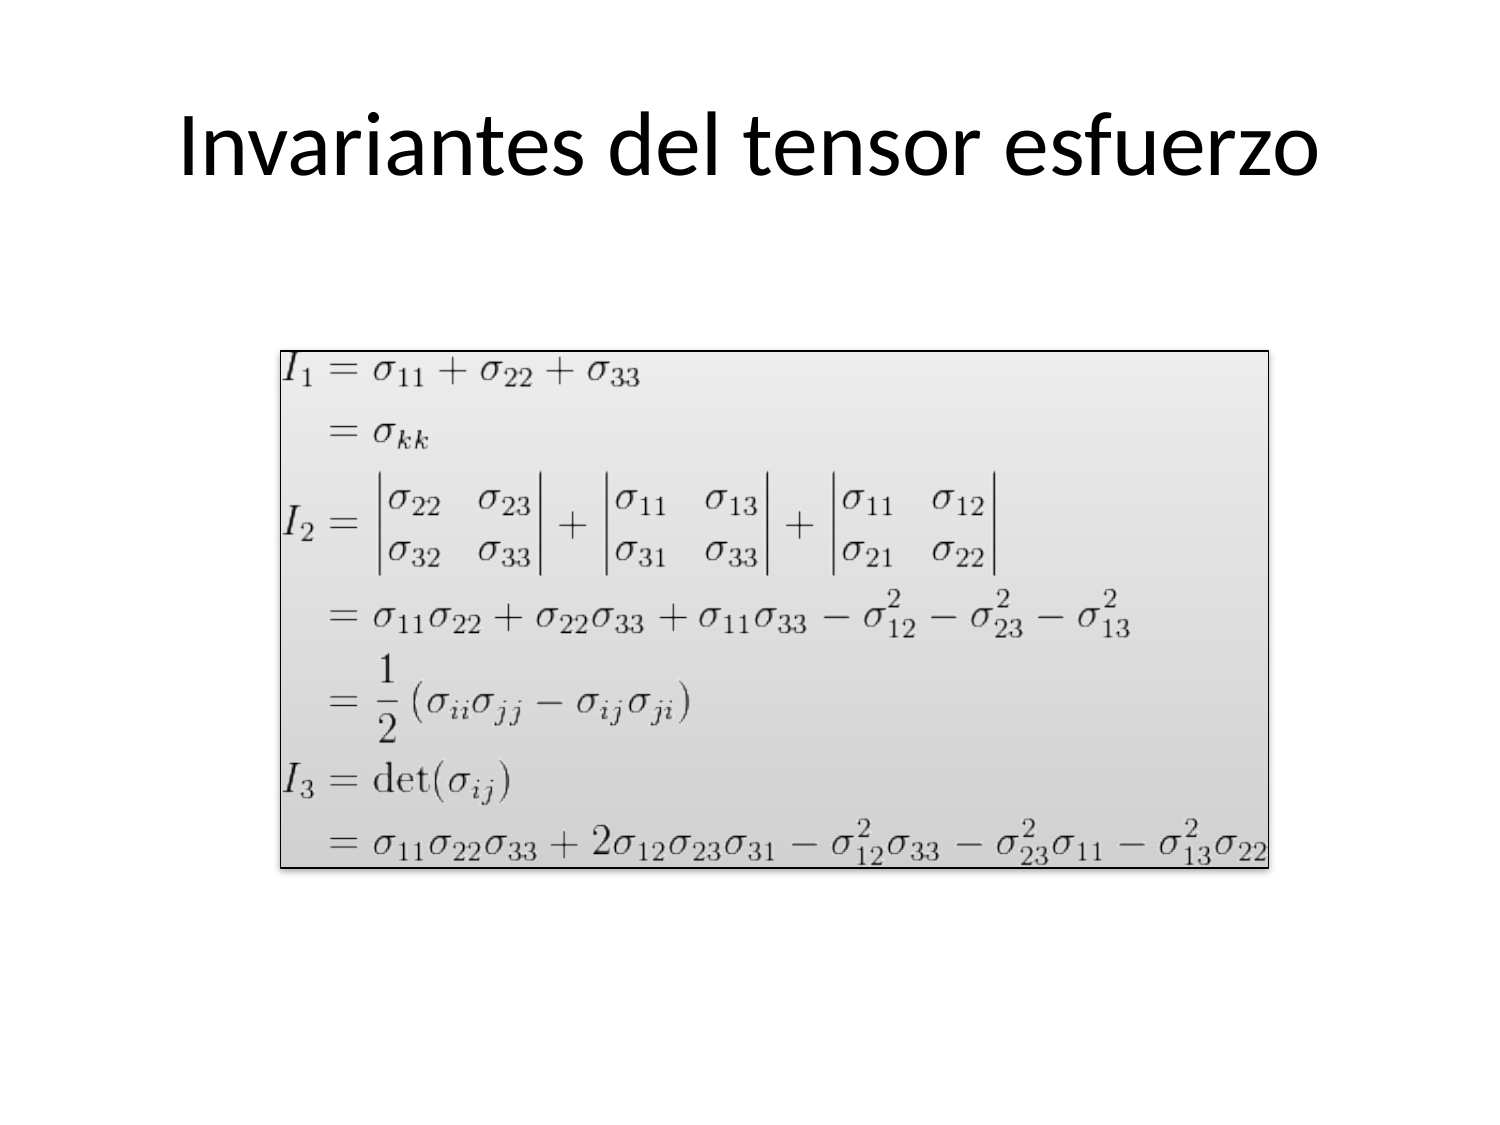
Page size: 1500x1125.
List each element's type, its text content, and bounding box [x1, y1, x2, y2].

picture [280, 351, 1268, 868]
title Invariantes del tensor esfuerzo [75, 45, 1425, 233]
